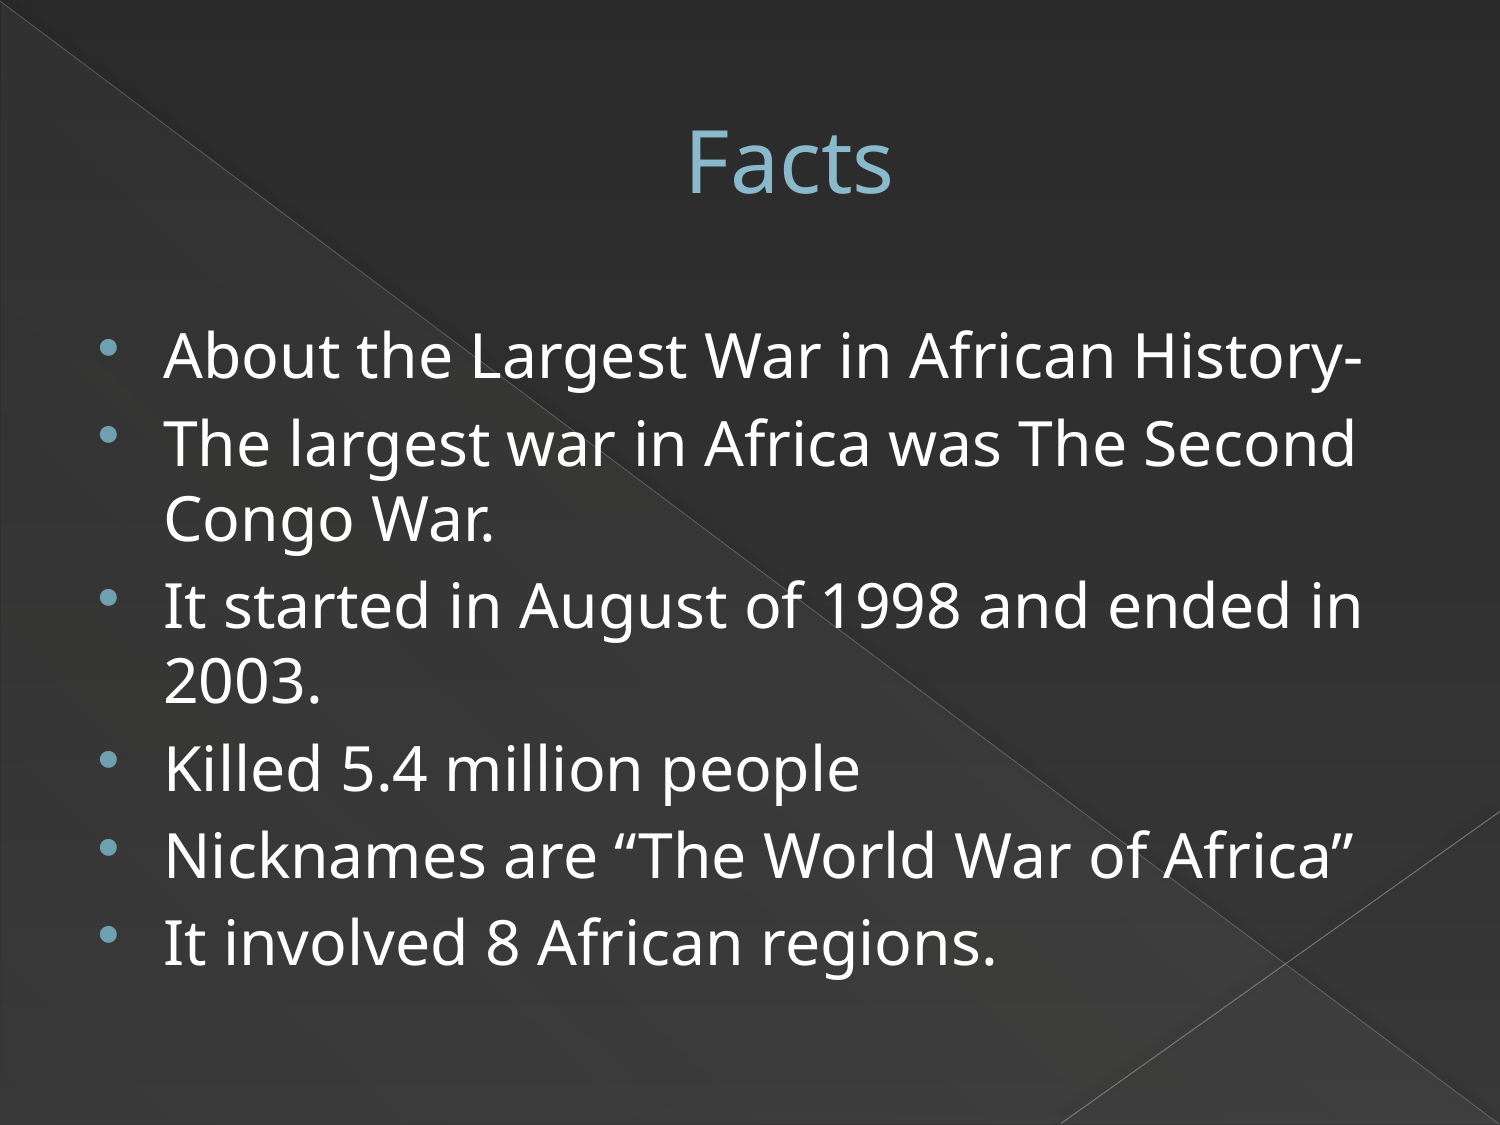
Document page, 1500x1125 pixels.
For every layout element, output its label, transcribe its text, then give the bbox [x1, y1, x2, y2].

list About the Largest War in African History- The largest war in Africa was The Second Congo War. It started in August of 1998 and ended in 2003. Killed 5.4 million people Nicknames are “The World War of Africa” It involved 8 African regions. [75, 308, 1425, 1059]
title Facts [75, 43, 1425, 274]
